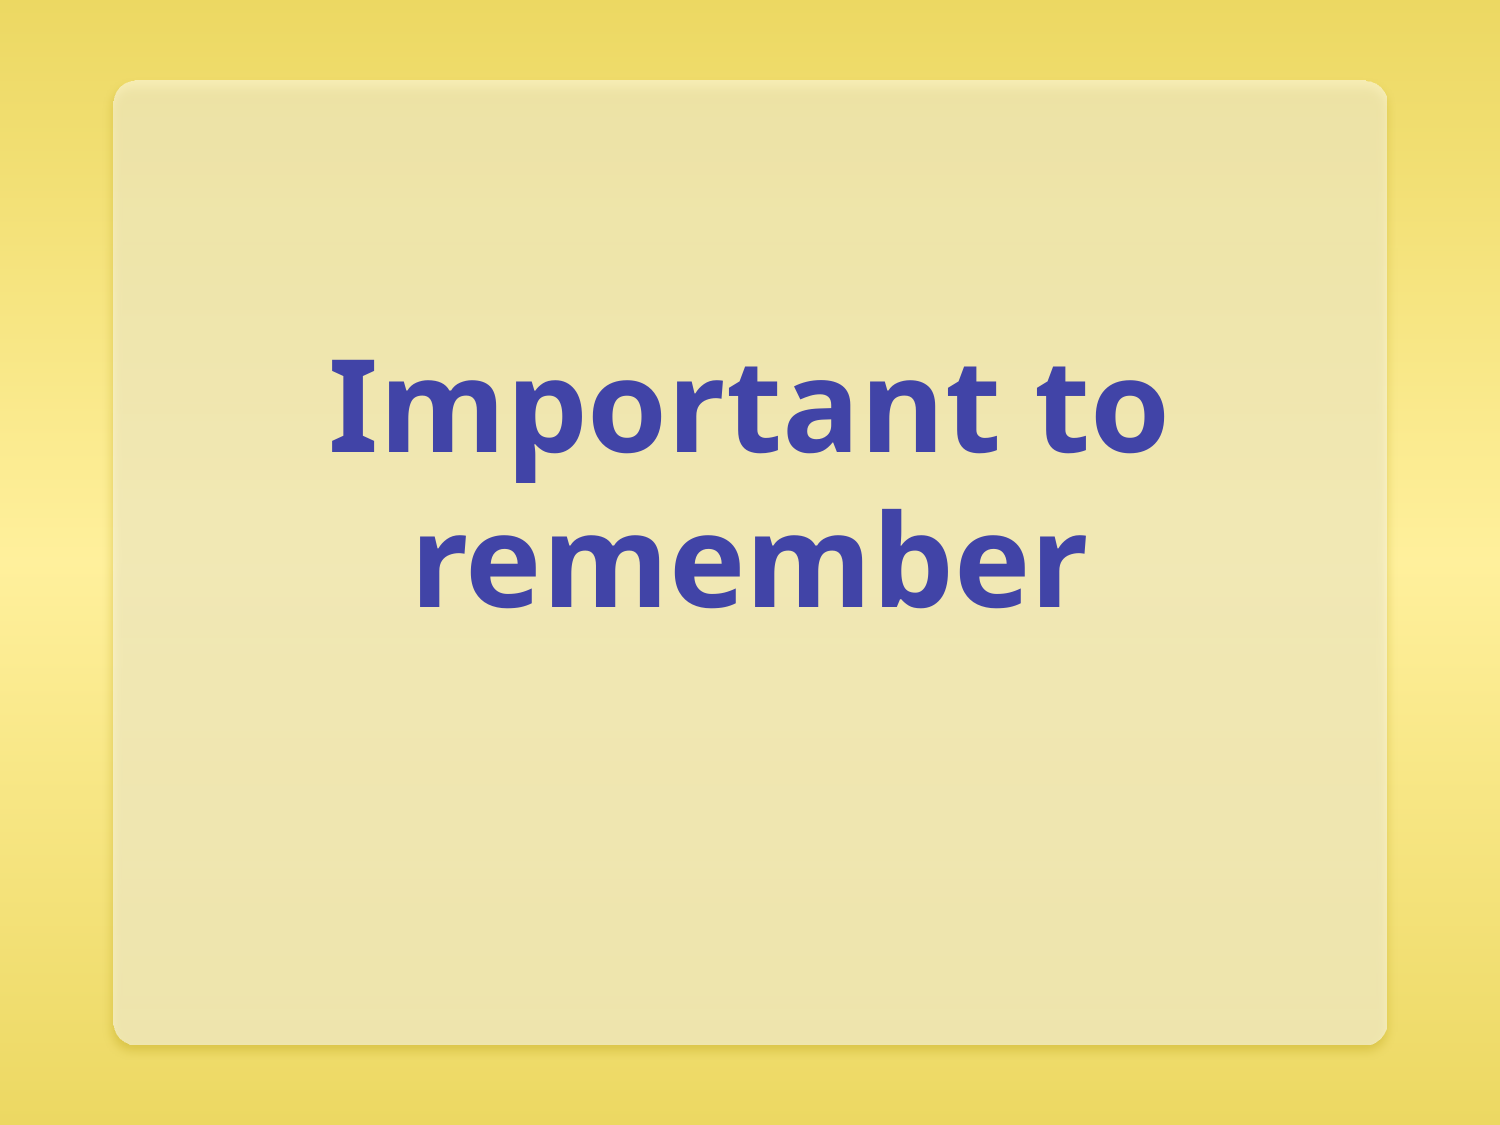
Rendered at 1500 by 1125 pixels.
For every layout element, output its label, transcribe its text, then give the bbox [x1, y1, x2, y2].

title Important to remember [127, 130, 1373, 642]
